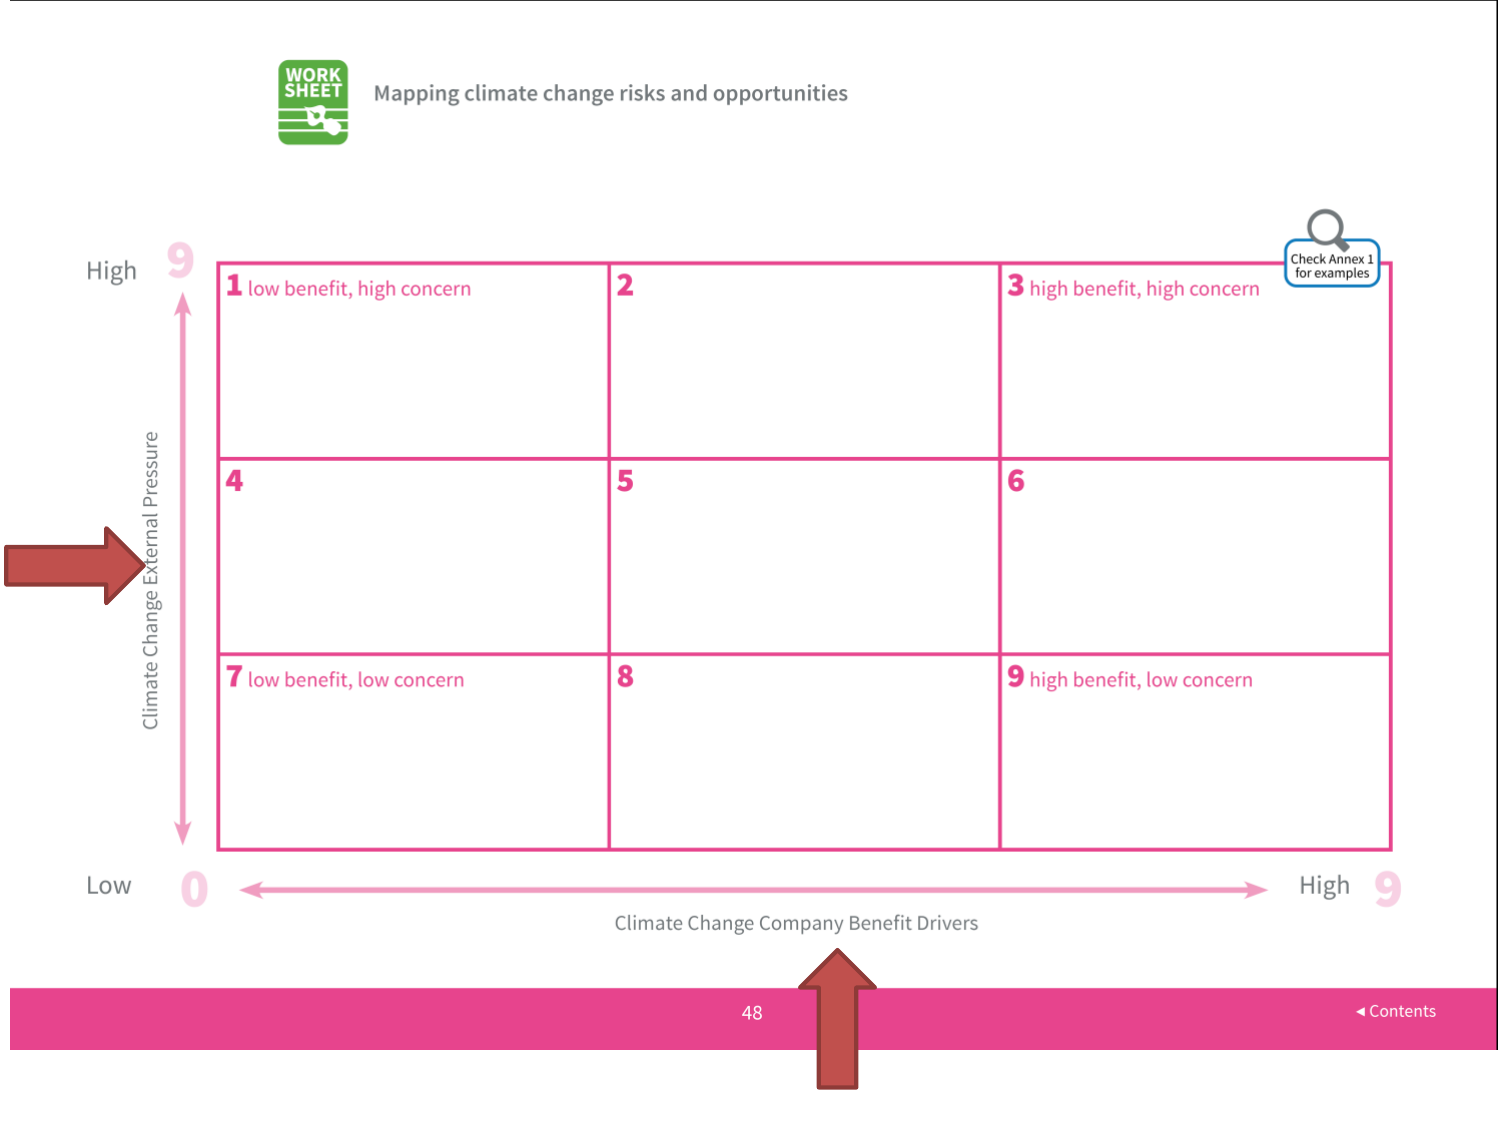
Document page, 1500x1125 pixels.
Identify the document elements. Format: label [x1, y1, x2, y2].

picture [10, 0, 1499, 1051]
text_box [816, 1059, 859, 1090]
